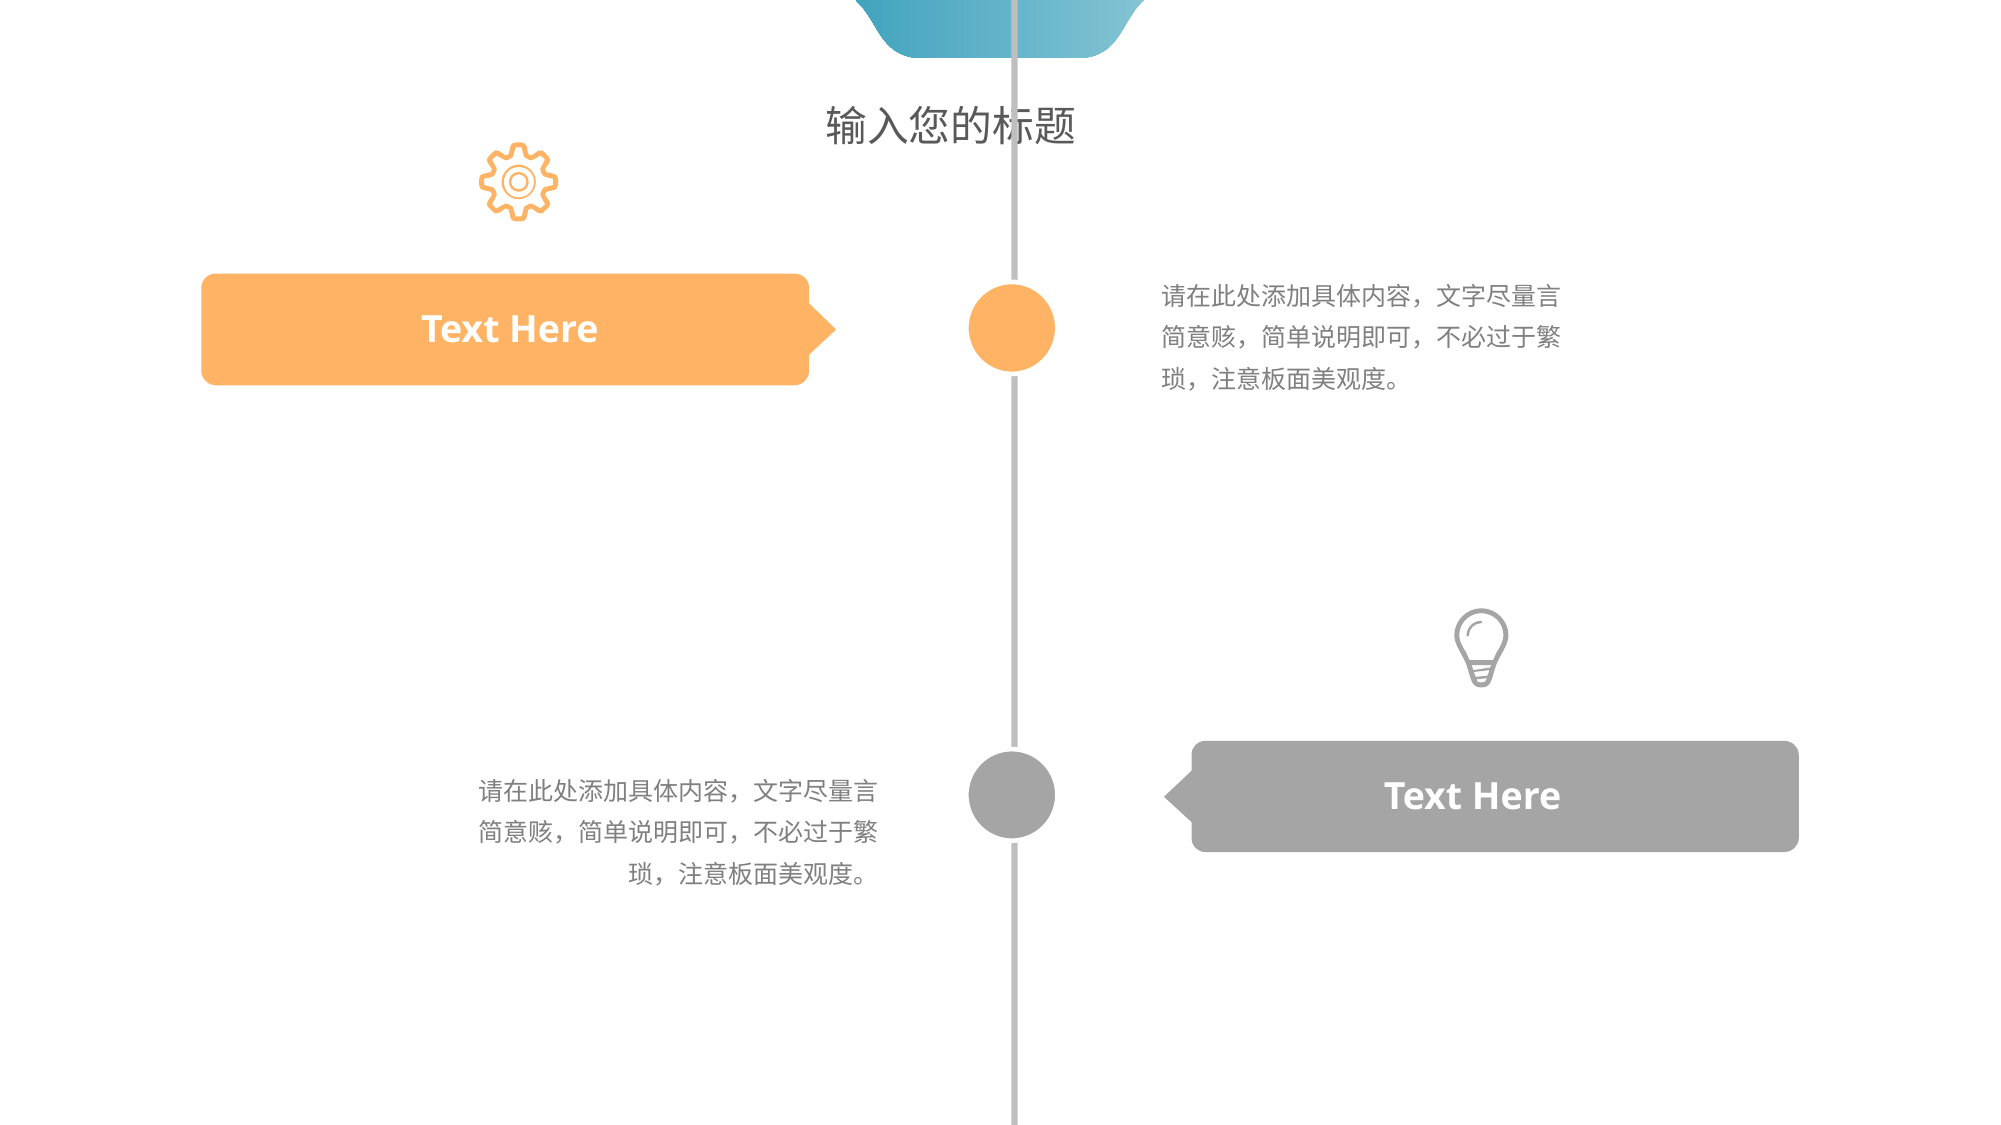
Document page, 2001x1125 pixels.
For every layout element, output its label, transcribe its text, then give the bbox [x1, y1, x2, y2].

text_box 输入您的标题 [1018, 92, 1190, 158]
text_box Text Here [406, 297, 614, 358]
text_box [1011, 374, 1018, 749]
text_box [854, 0, 1011, 60]
text_box Text Here [1368, 764, 1577, 825]
text_box [201, 273, 837, 386]
text_box [966, 749, 1058, 841]
text_box [1011, 841, 1018, 1125]
text_box 请在此处添加具体内容，文字尽量言简意赅，简单说明即可，不必过于繁琐，注意板面美观度。 [1146, 261, 1579, 401]
text_box 输入您的标题 [810, 92, 1011, 158]
text_box [966, 281, 1058, 374]
text_box [1011, 0, 1018, 282]
text_box [1018, 0, 1146, 60]
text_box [479, 142, 558, 222]
text_box [1163, 740, 1799, 853]
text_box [1454, 608, 1509, 688]
text_box 请在此处添加具体内容，文字尽量言简意赅，简单说明即可，不必过于繁琐，注意板面美观度。 [461, 756, 894, 896]
